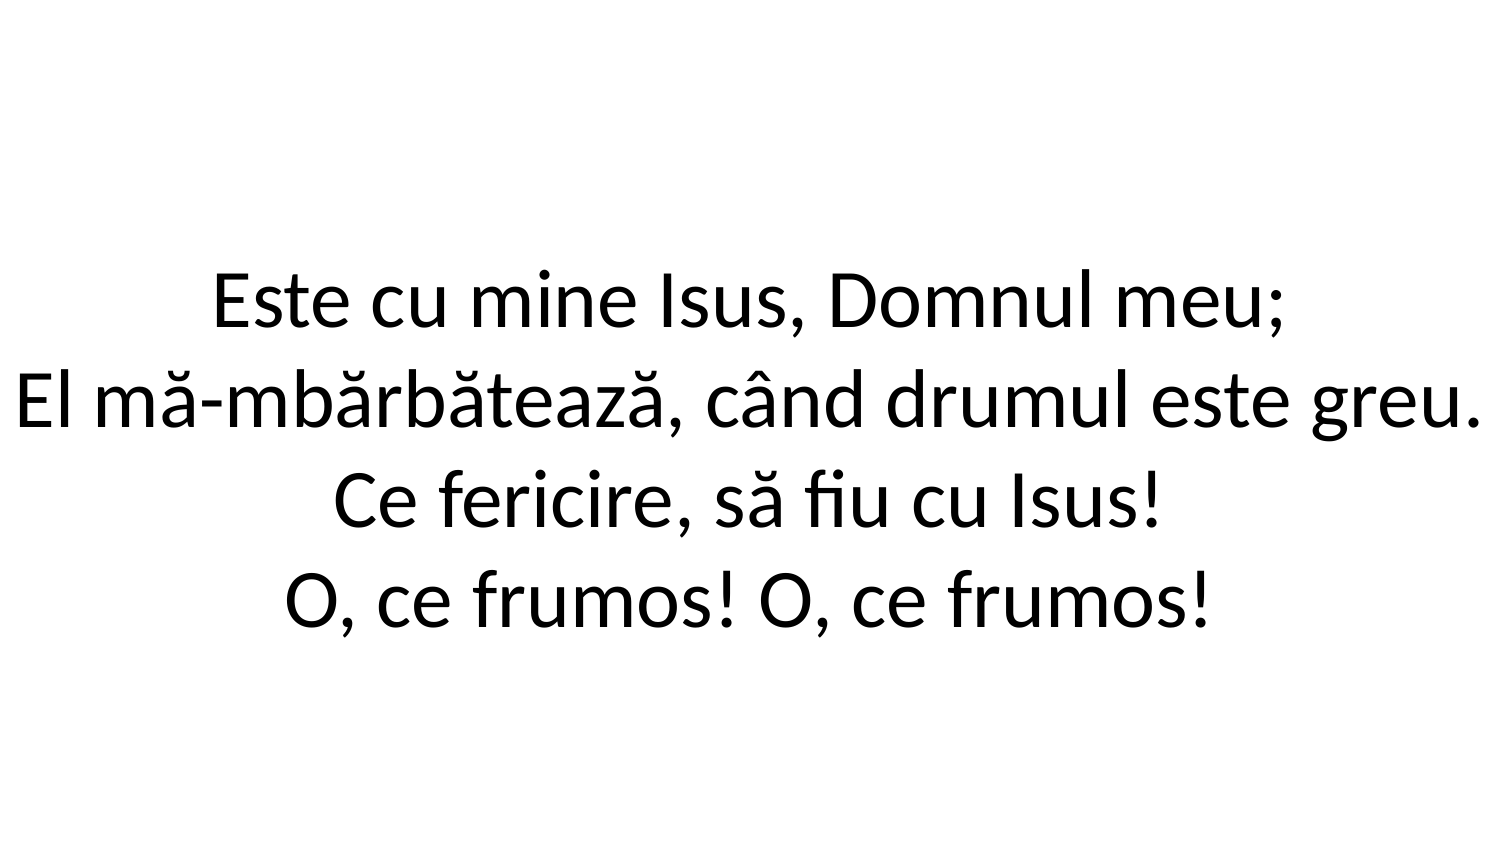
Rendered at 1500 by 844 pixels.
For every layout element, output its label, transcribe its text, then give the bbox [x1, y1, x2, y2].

text_box Este cu mine Isus, Domnul meu; El mă-mbărbătează, când drumul este greu. Ce fericire, să fiu cu Isus! O, ce frumos! O, ce frumos! [0, 192, 1500, 652]
